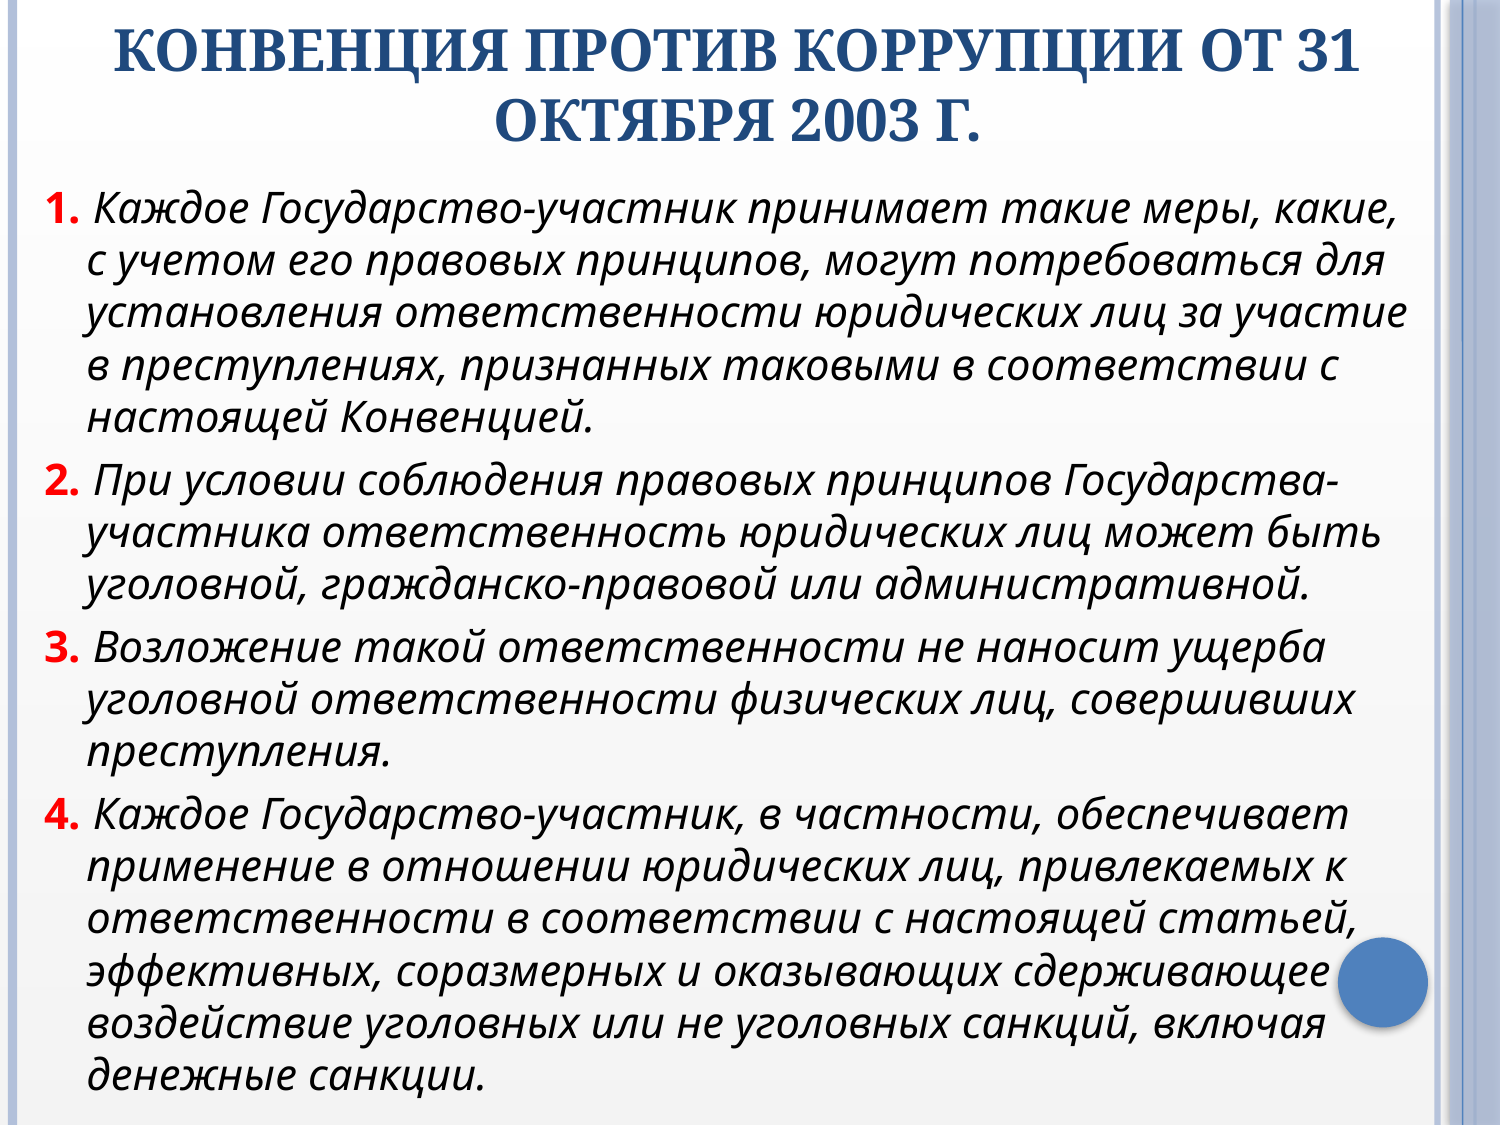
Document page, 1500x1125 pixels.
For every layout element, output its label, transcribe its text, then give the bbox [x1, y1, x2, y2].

title Конвенция против коррупции от 31 октября 2003 г. [41, 0, 1436, 161]
list 1. Каждое Государство-участник принимает такие меры, какие, с учетом его правовых принципов, могут потребоваться для установления ответственности юридических лиц за участие в преступлениях, признанных таковыми в соответствии с настоящей Конвенцией. 2. При условии соблюдения правовых принципов Государства-участника ответственность юридических лиц может быть уголовной, гражданско-правовой или административной. 3. Возложение такой ответственности не наносит ущерба уголовной ответственности физических лиц, совершивших преступления. 4. Каждое Государство-участник, в частности, обеспечивает применение в отношении юридических лиц, привлекаемых к ответственности в соответствии с настоящей статьей, эффективных, соразмерных и оказывающих сдерживающее воздействие уголовных или не уголовных санкций, включая денежные санкции. [29, 172, 1436, 1125]
